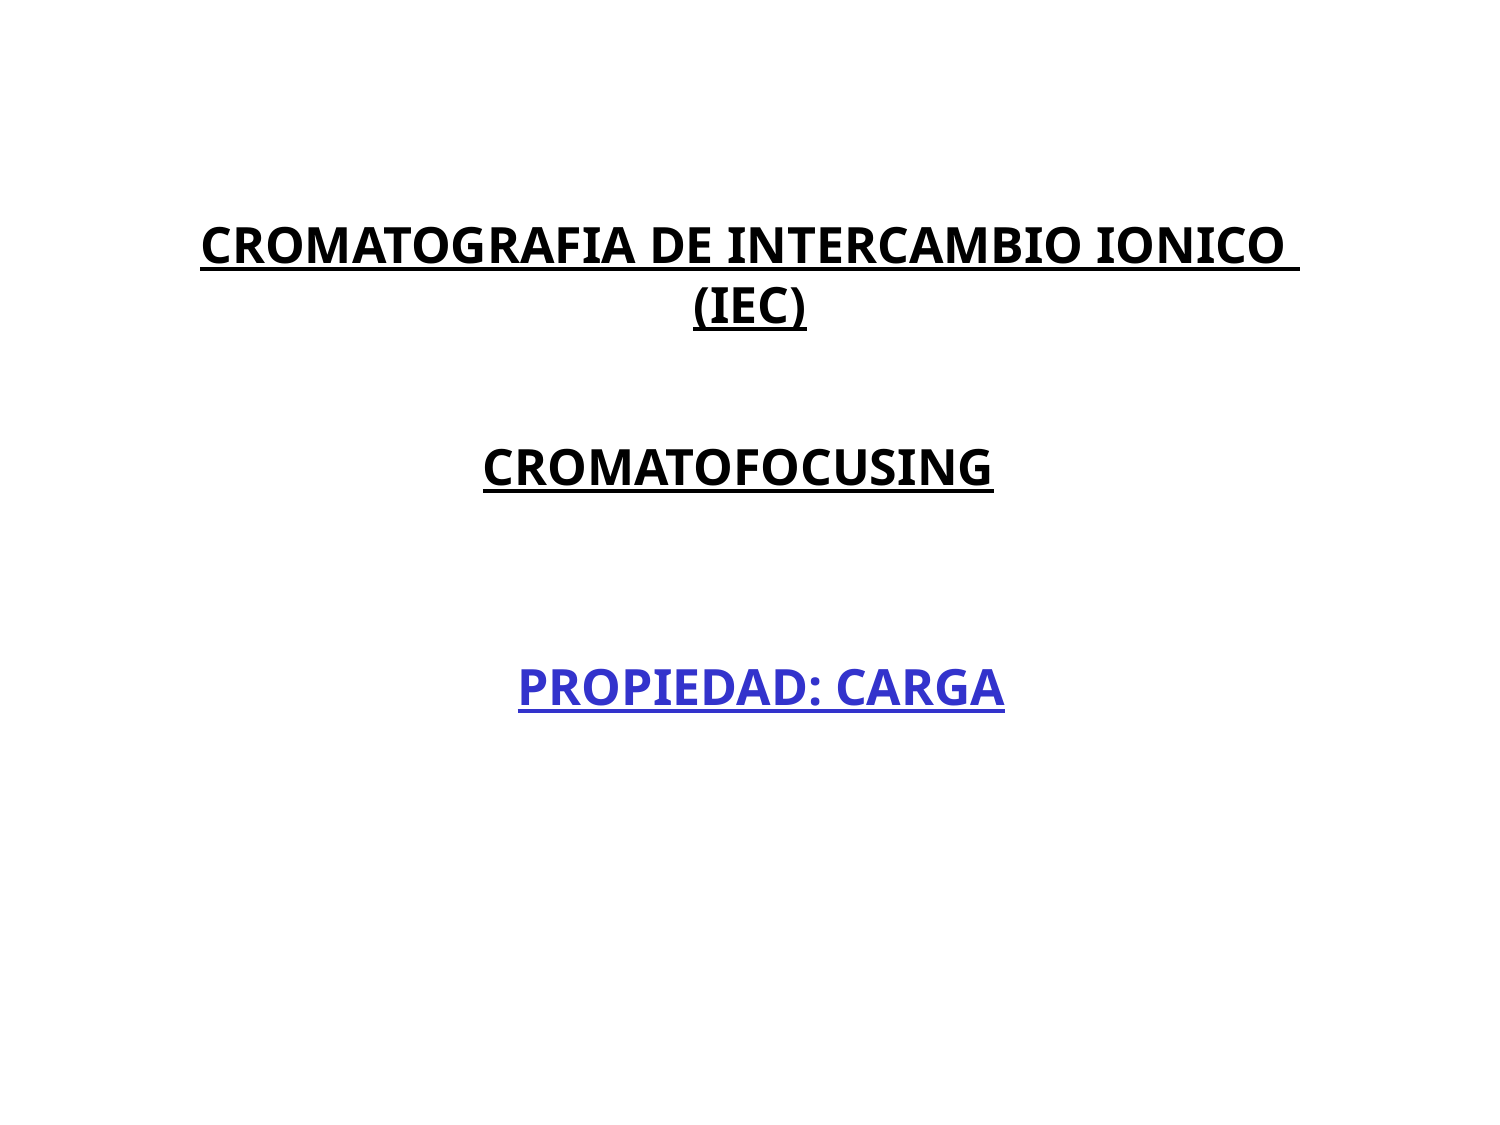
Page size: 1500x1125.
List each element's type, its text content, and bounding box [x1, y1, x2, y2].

title CROMATOGRAFIA DE INTERCAMBIO IONICO (IEC) CROMATOFOCUSING PROPIEDAD: CARGA [112, 374, 1388, 563]
